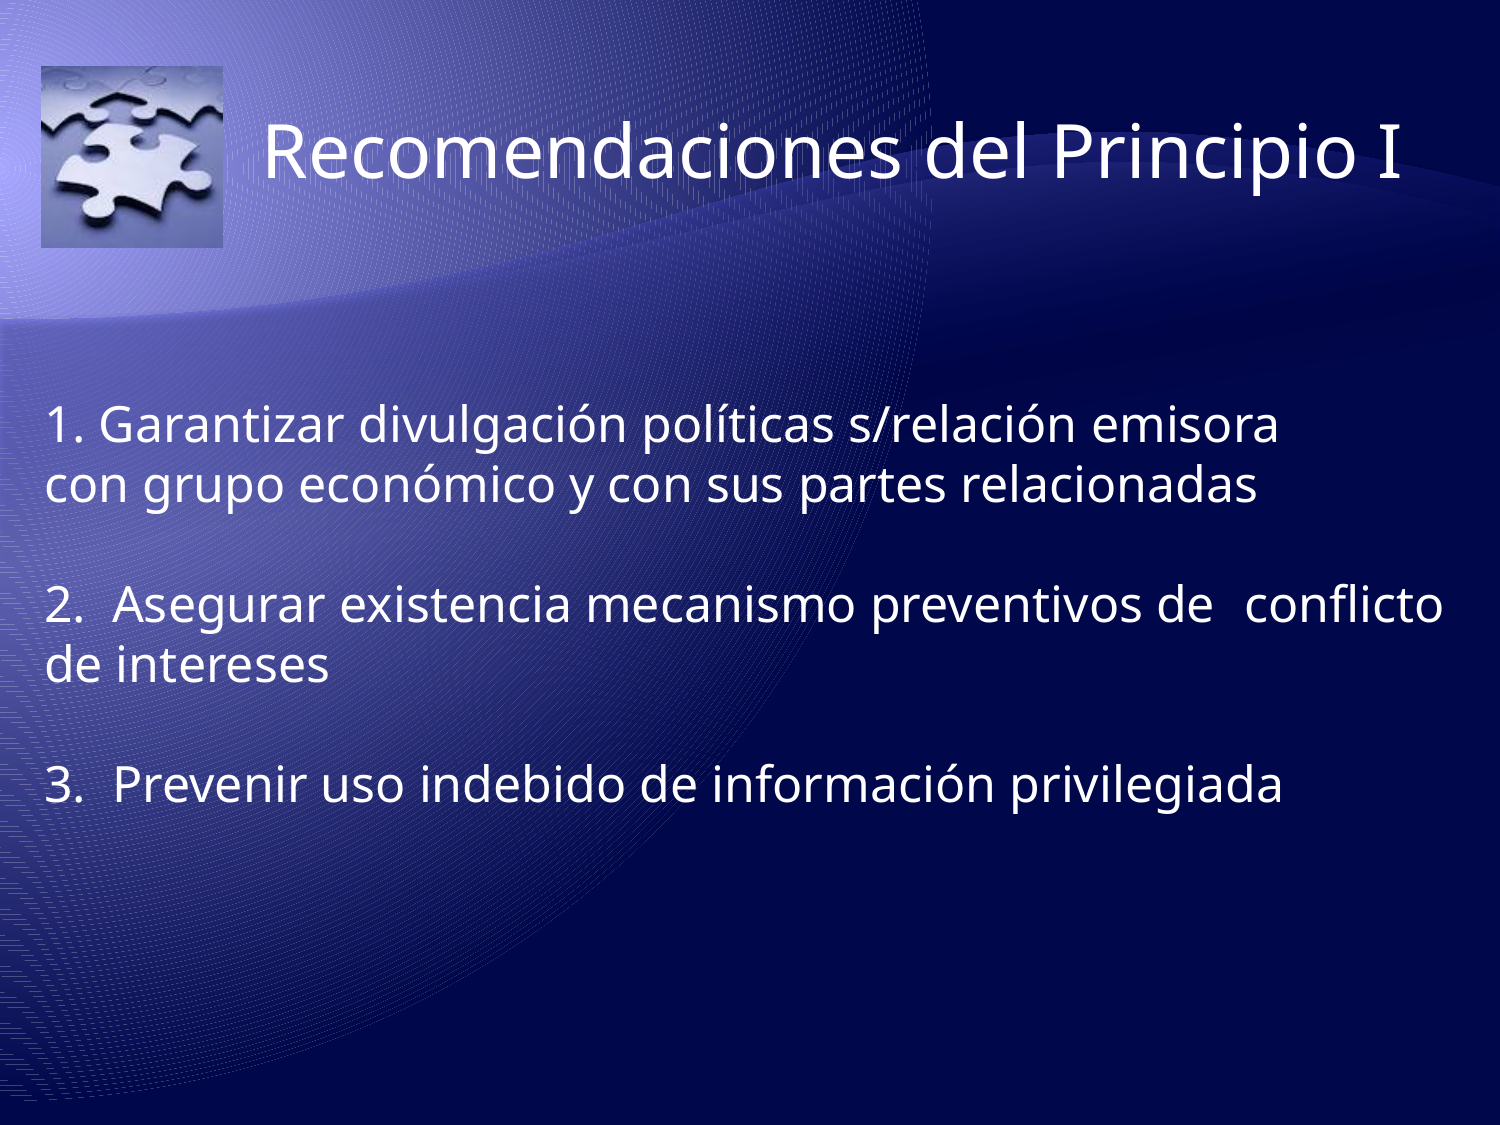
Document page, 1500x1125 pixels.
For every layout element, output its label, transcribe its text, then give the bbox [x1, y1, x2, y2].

picture [41, 66, 223, 248]
text_box 1. Garantizar divulgación políticas s/relación emisora con grupo económico y con sus partes relacionadas 2. Asegurar existencia mecanismo preventivos de conflicto de intereses 3. Prevenir uso indebido de información privilegiada [29, 385, 1471, 820]
text_box Recomendaciones del Principio I [246, 96, 1464, 202]
